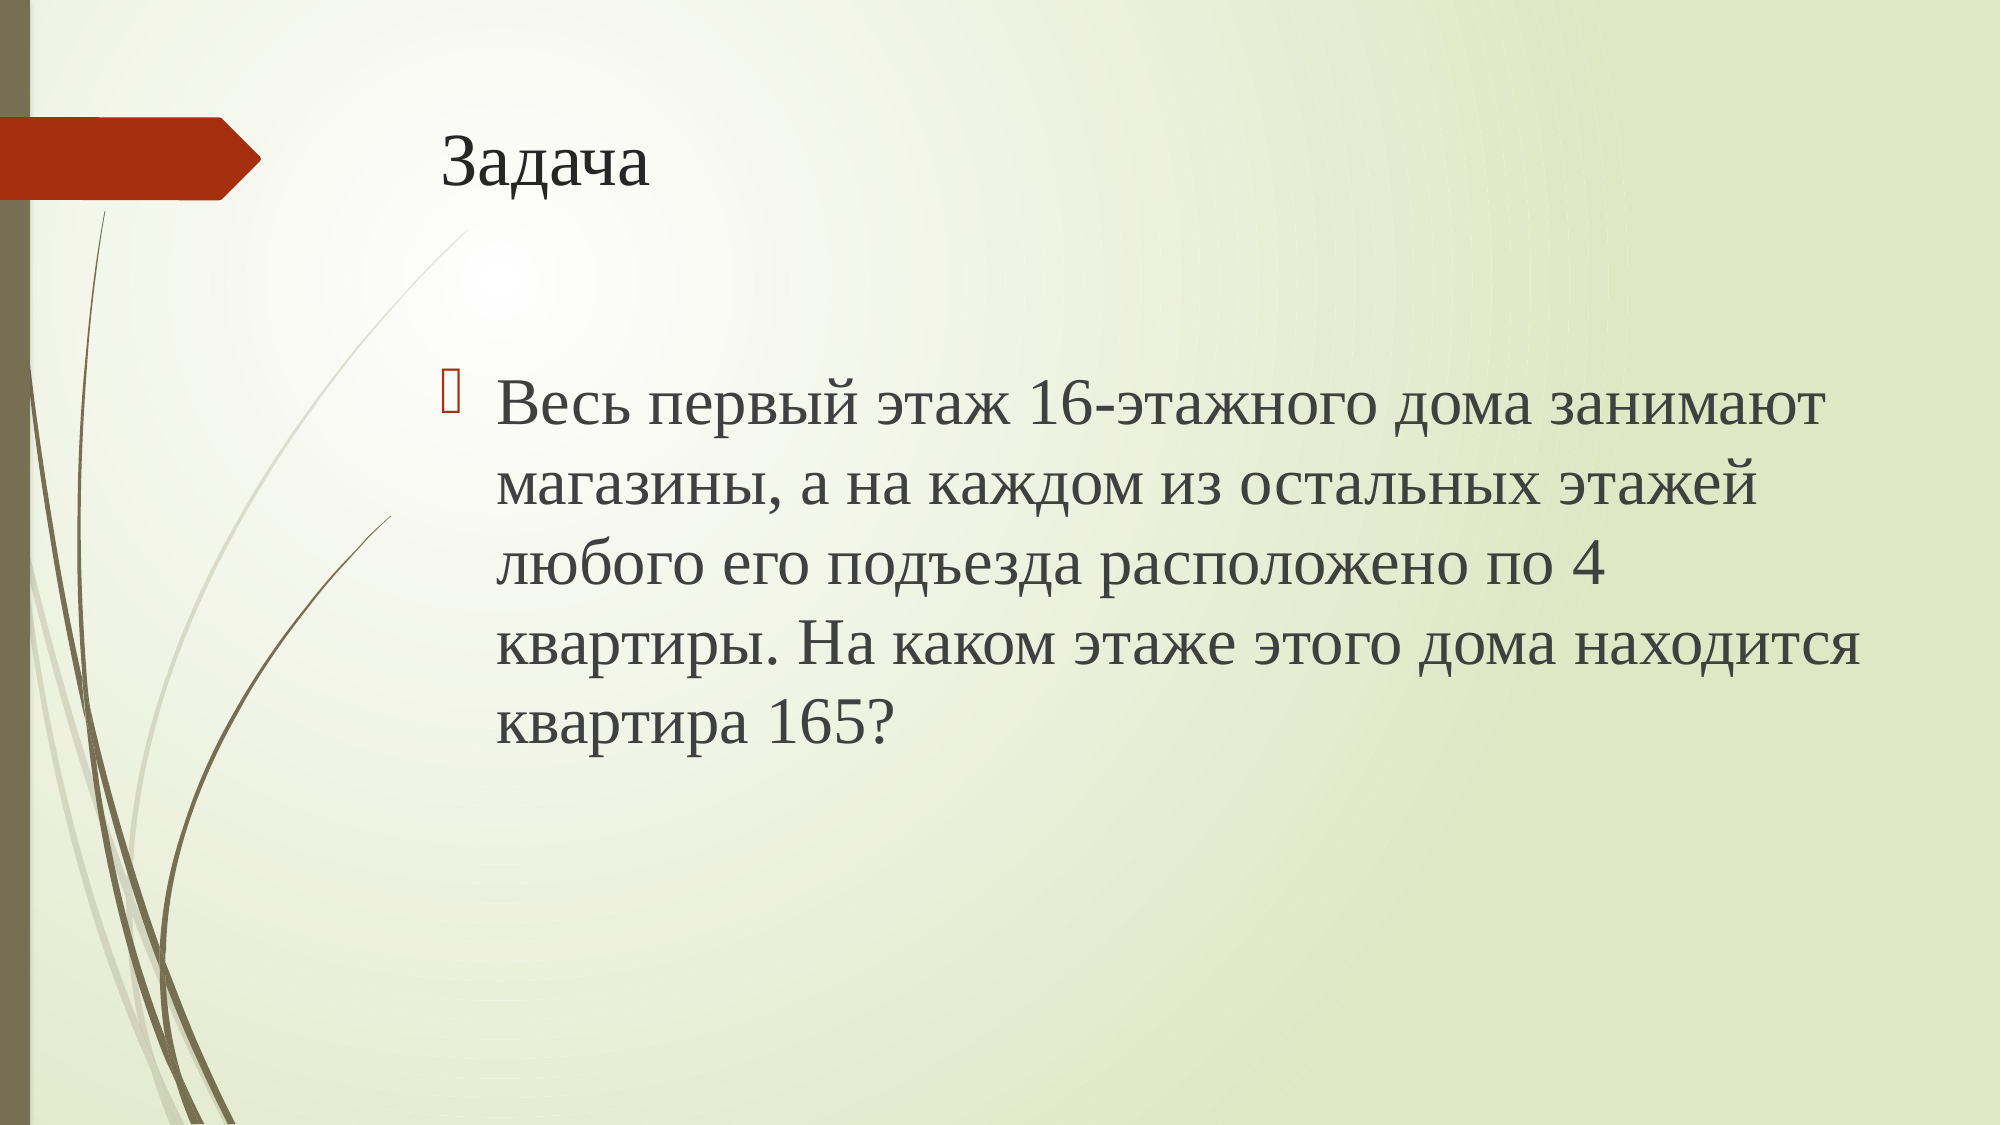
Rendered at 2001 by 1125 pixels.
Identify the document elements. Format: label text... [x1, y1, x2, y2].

list Весь первый этаж 16-этажного дома занимают магазины, а на каждом из остальных этажей любого его подъезда расположено по 4 квартиры. На каком этаже этого дома находится квартира 165? [424, 350, 1888, 970]
title Задача [425, 102, 1888, 313]
